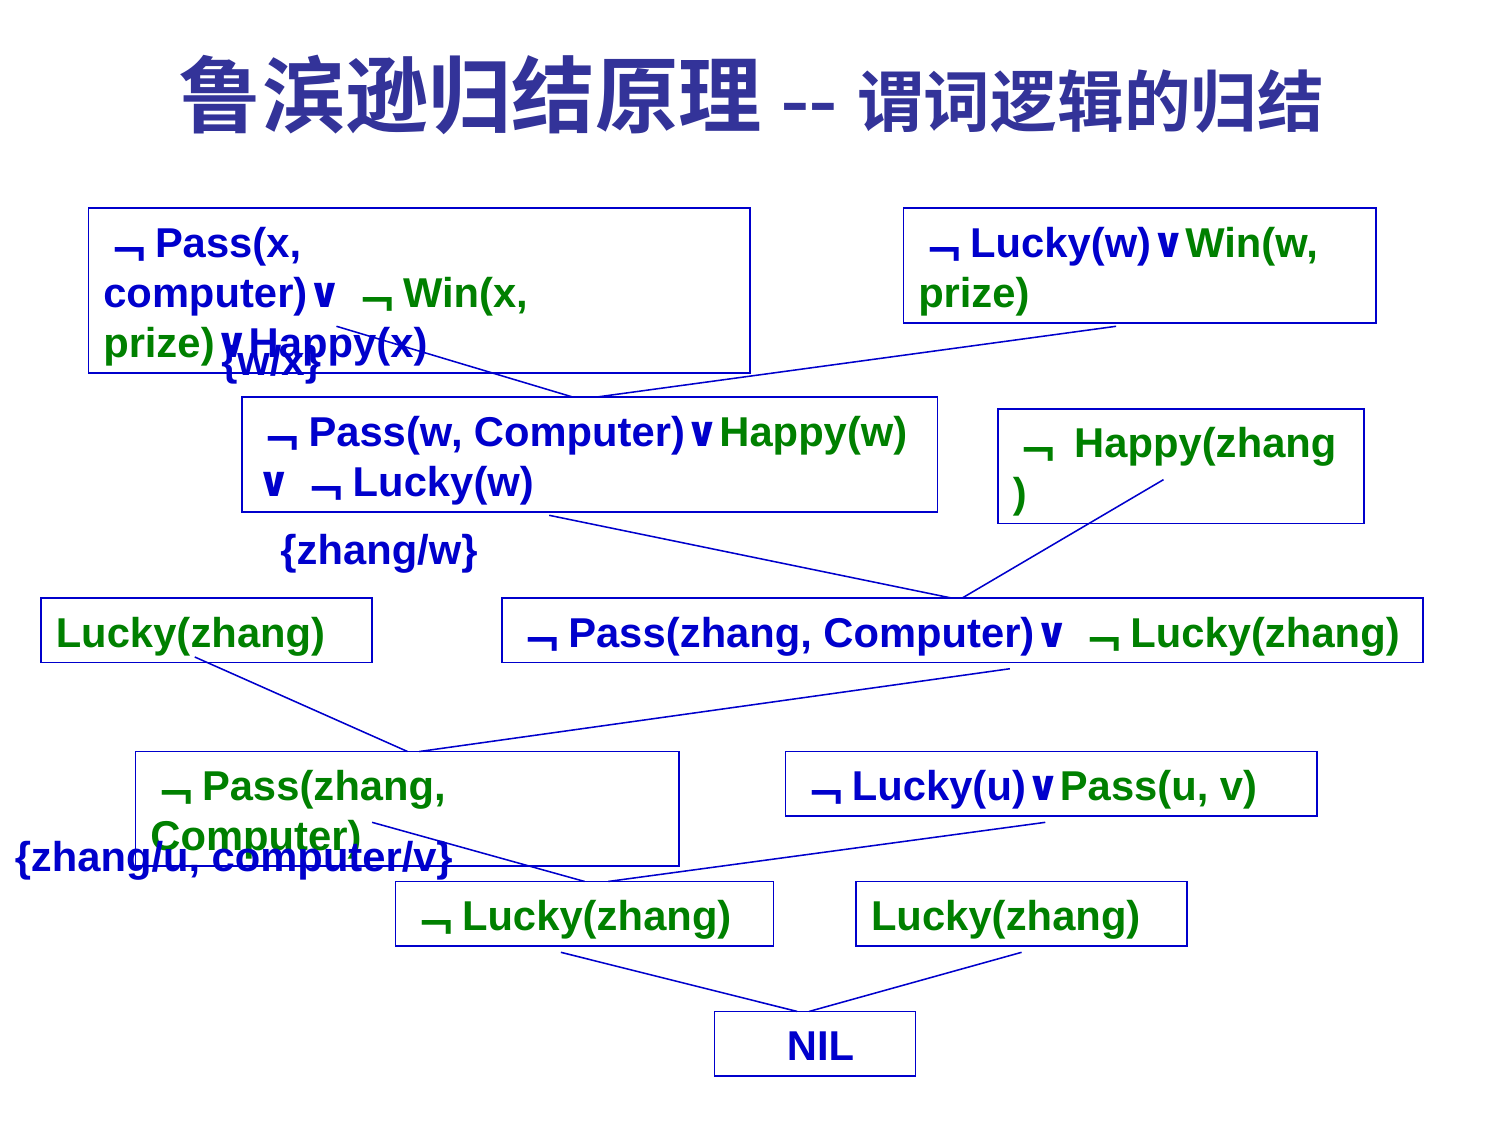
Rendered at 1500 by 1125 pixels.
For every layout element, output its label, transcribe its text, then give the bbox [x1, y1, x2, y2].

text_box {zhang/u, computer/v} [0, 822, 491, 888]
text_box NIL [714, 1011, 916, 1077]
list [0, 196, 1500, 1094]
text_box ﹁Pass(w, Computer)∨Happy(w) ∨﹁Lucky(w) [242, 397, 938, 512]
text_box ﹁Pass(x, computer)∨﹁Win(x, prize)∨Happy(x) [88, 208, 750, 373]
text_box ﹁Lucky(u)∨Pass(u, v) [785, 751, 1317, 817]
text_box ﹁Pass(zhang, Computer) [135, 751, 680, 867]
text_box {w/x} [206, 326, 349, 392]
text_box ﹁Pass(zhang, Computer)∨﹁Lucky(zhang) [501, 597, 1424, 663]
text_box Lucky(zhang) [41, 597, 373, 663]
text_box {zhang/w} [265, 515, 514, 581]
text_box ﹁ Happy(zhang) [998, 408, 1365, 524]
text_box ﹁Lucky(w)∨Win(w, prize) [903, 207, 1376, 323]
text_box Lucky(zhang) [856, 881, 1187, 947]
text_box 鲁滨逊归结原理--谓词逻辑的归结 [76, 19, 1427, 168]
text_box ﹁Lucky(zhang) [395, 881, 774, 947]
